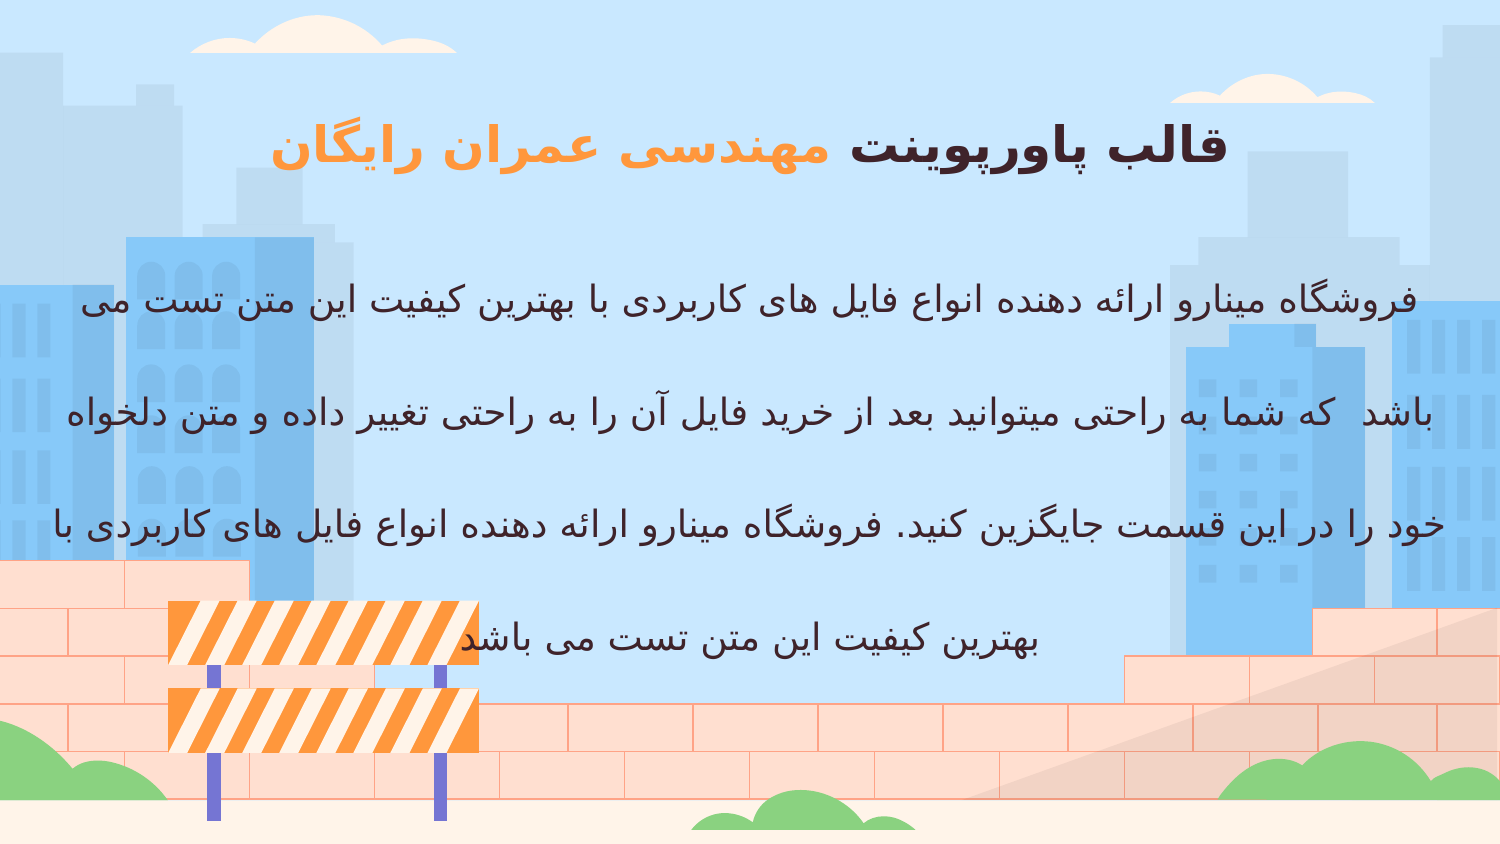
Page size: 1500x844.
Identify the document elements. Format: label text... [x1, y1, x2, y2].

text_box قالب پاورپوینت مهندسی عمران رایگان [0, 75, 1500, 180]
text_box فروشگاه مینارو ارائه دهنده انواع فایل های کاربردی با بهترین کیفیت این متن تست می باشد که شما به راحتی میتوانید بعد از خرید فایل آن را به راحتی تغییر داده و متن دلخواه خود را در این قسمت جایگزین کنید. فروشگاه مینارو ارائه دهنده انواع فایل های کاربردی با بهترین کیفیت این متن تست می باشد [27, 200, 1473, 665]
